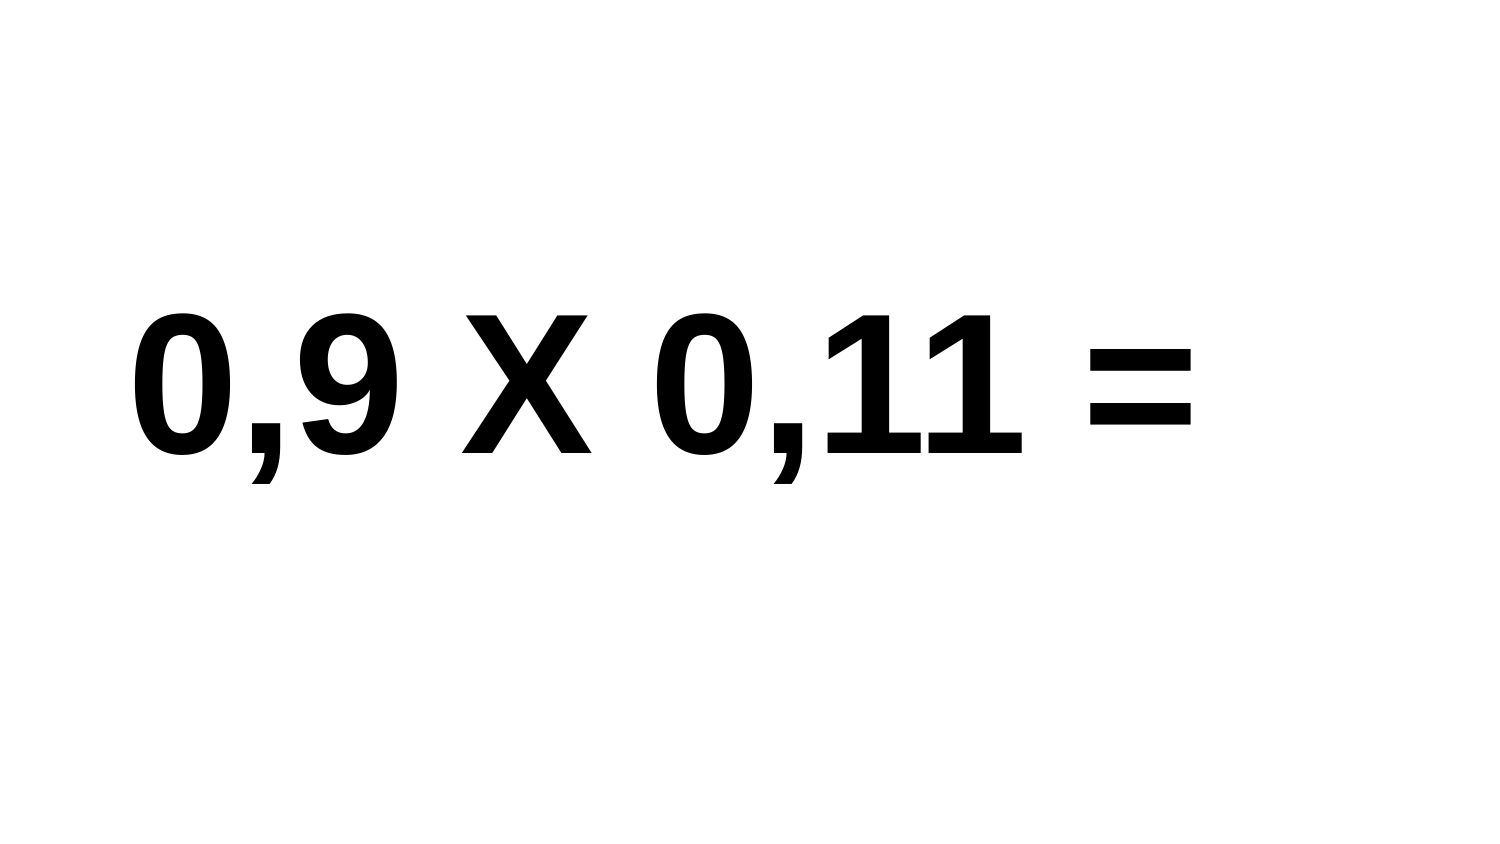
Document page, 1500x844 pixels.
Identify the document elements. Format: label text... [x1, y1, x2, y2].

text_box 0,9 X 0,11 = [112, 318, 1388, 509]
